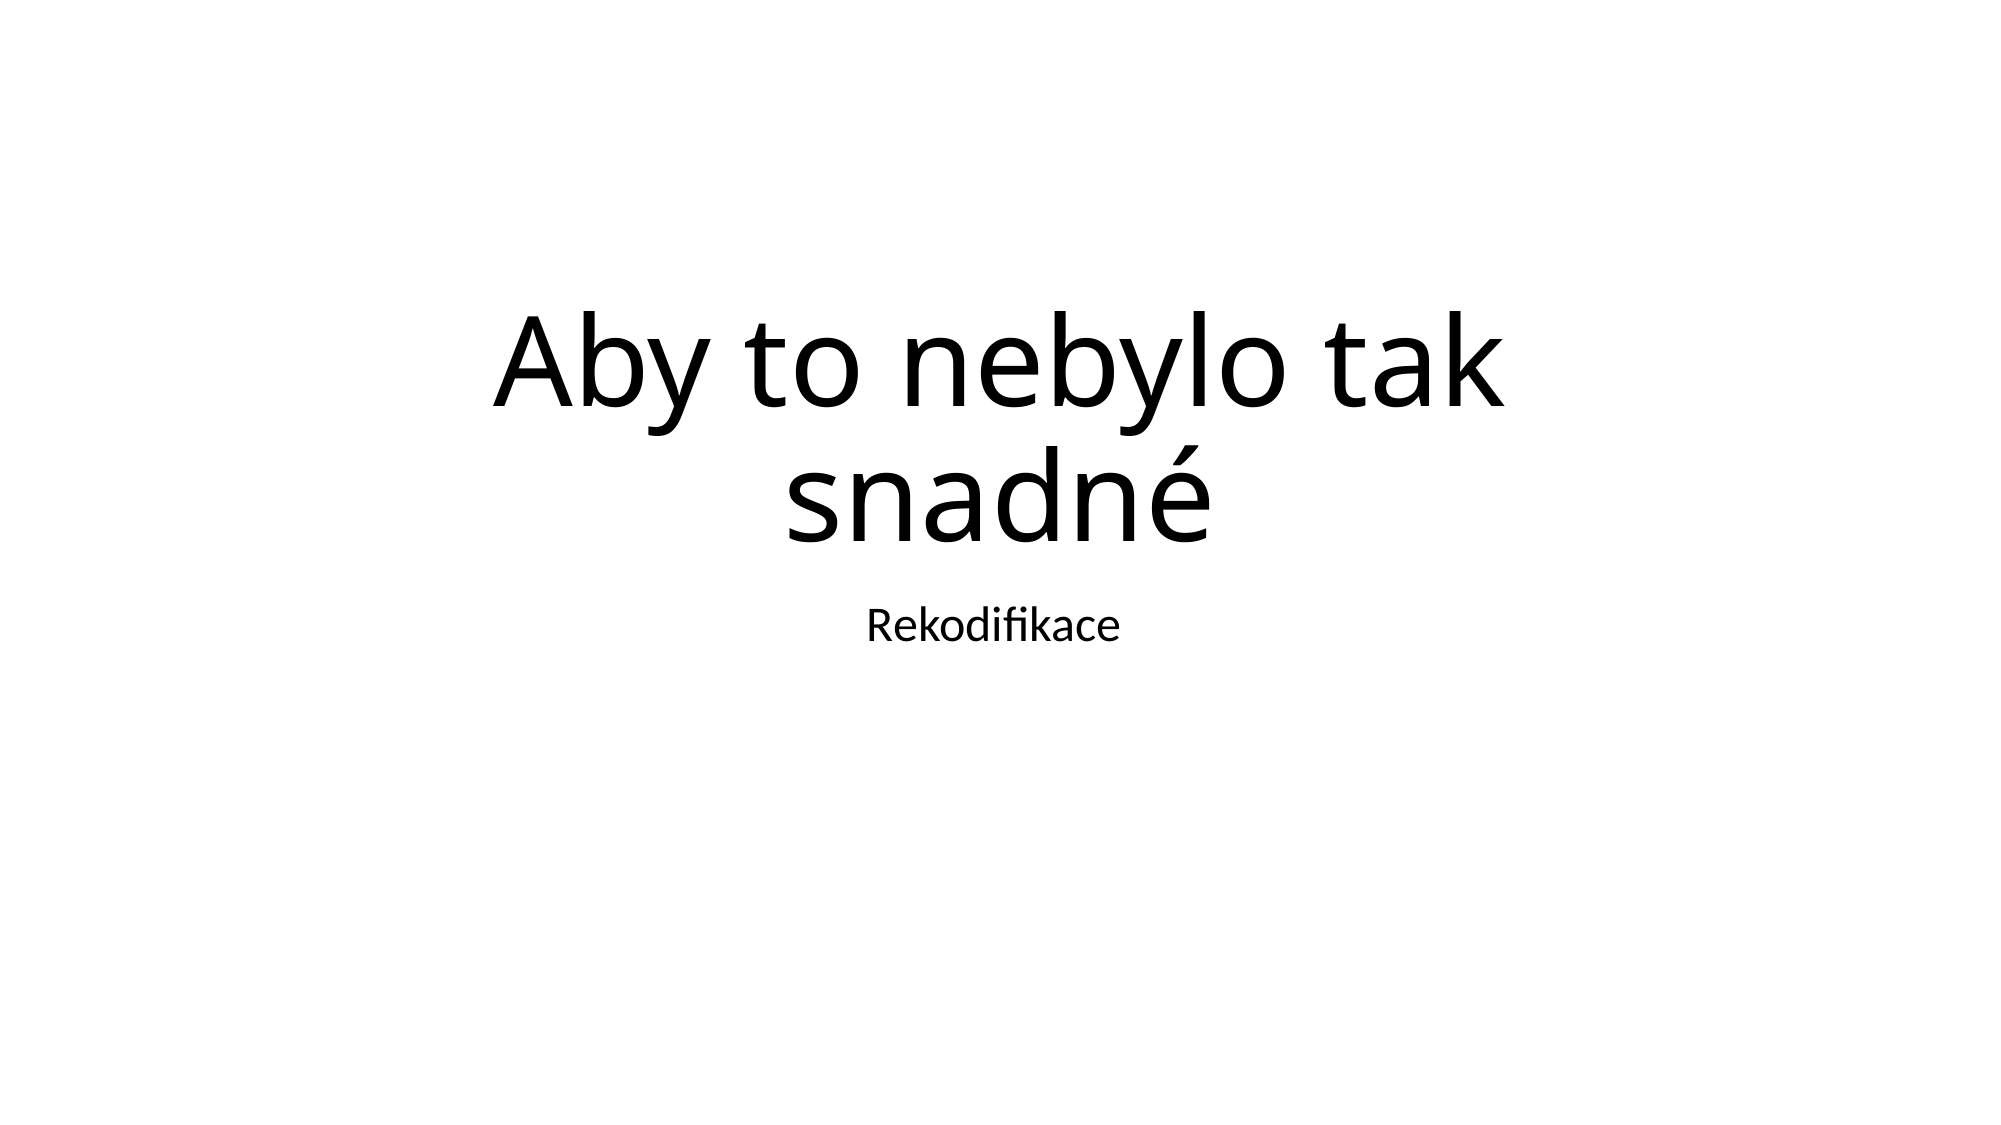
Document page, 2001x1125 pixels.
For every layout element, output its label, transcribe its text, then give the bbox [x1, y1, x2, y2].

subtitle Rekodifikace [249, 590, 1750, 863]
title Aby to nebylo tak snadné [249, 184, 1750, 576]
